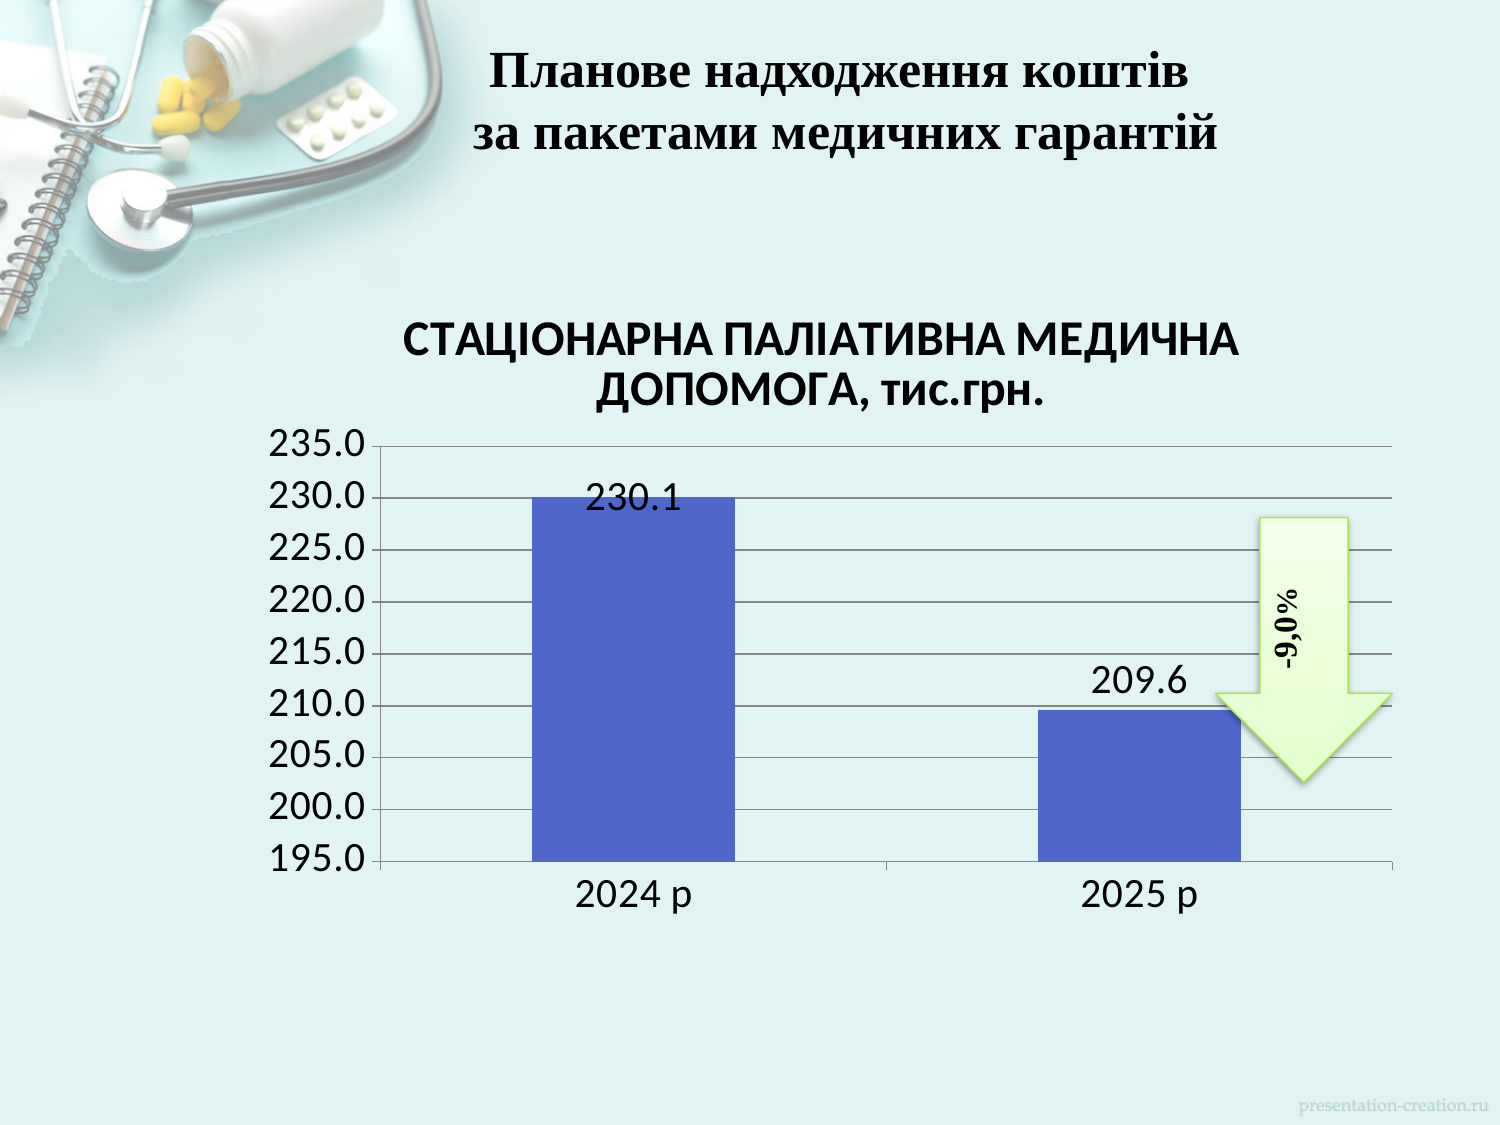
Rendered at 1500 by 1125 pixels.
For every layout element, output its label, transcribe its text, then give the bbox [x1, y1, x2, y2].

text_box Планове надходження коштів за пакетами медичних гарантій [324, 45, 1368, 150]
chart [147, 302, 1400, 1003]
